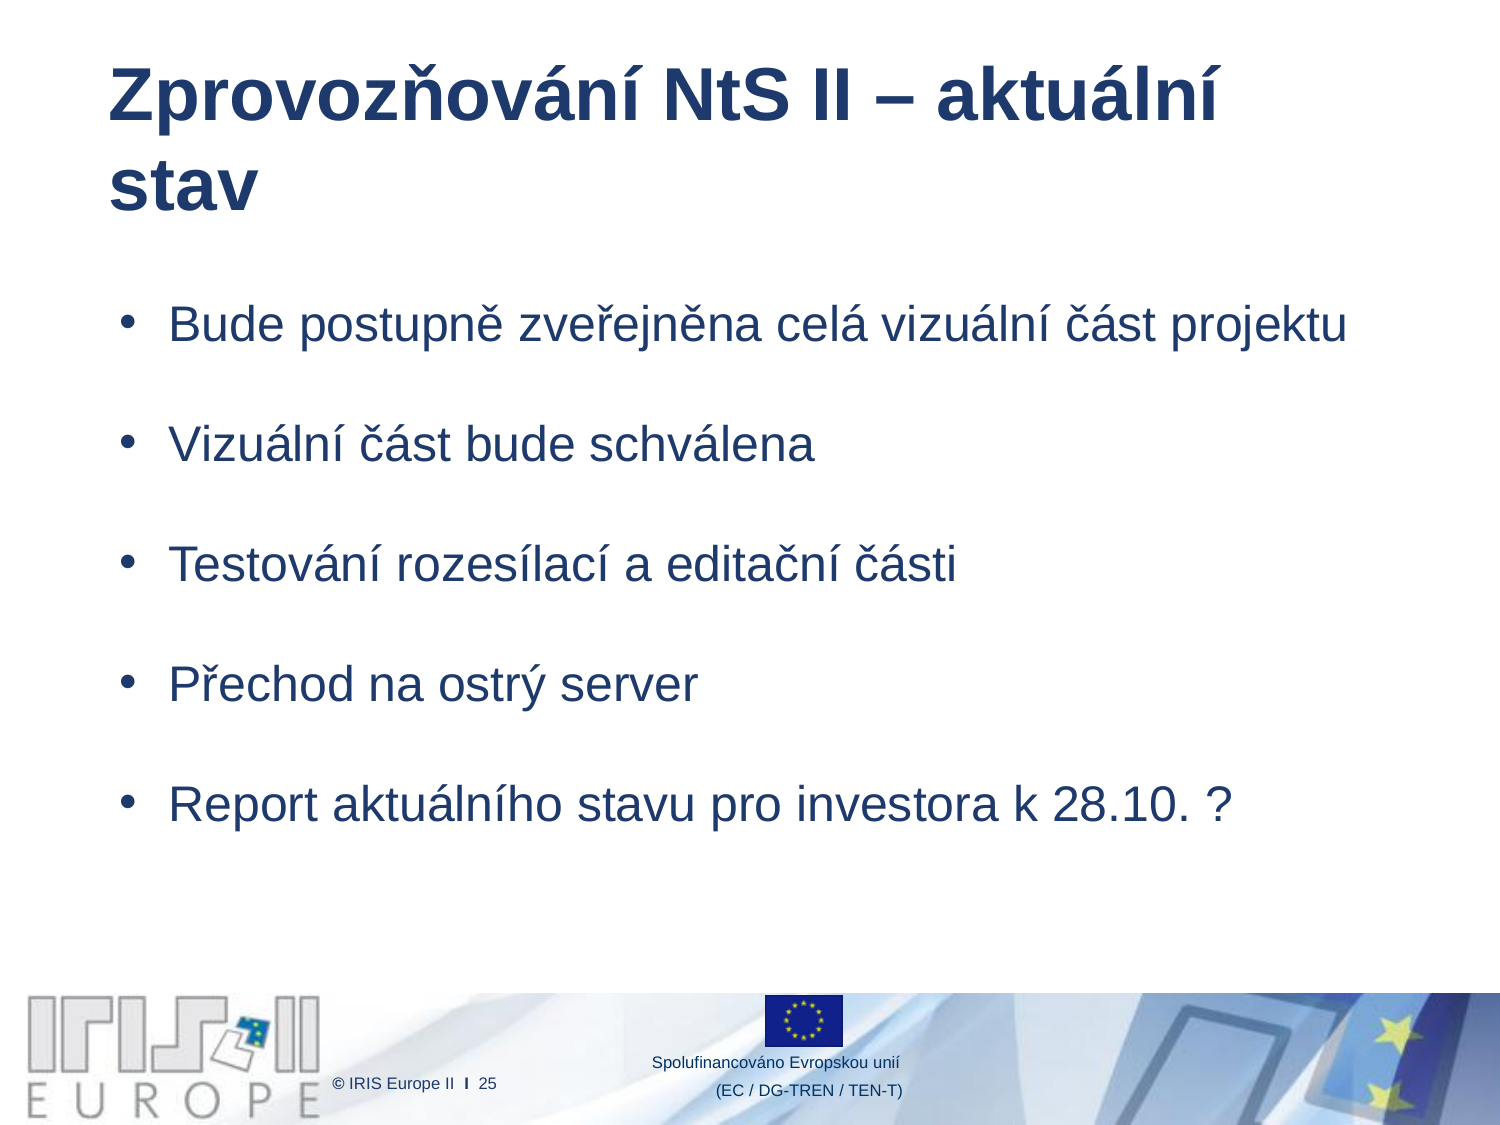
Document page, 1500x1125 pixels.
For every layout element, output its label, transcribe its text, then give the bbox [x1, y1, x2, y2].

text_box Bude postupně zveřejněna celá vizuální část projektu Vizuální část bude schválena Testování rozesílací a editační části Přechod na ostrý server Report aktuálního stavu pro investora k 28.10. ? [64, 283, 1412, 899]
picture [0, 993, 1500, 1125]
title Zprovozňování NtS II – aktuální stav [93, 81, 1393, 189]
